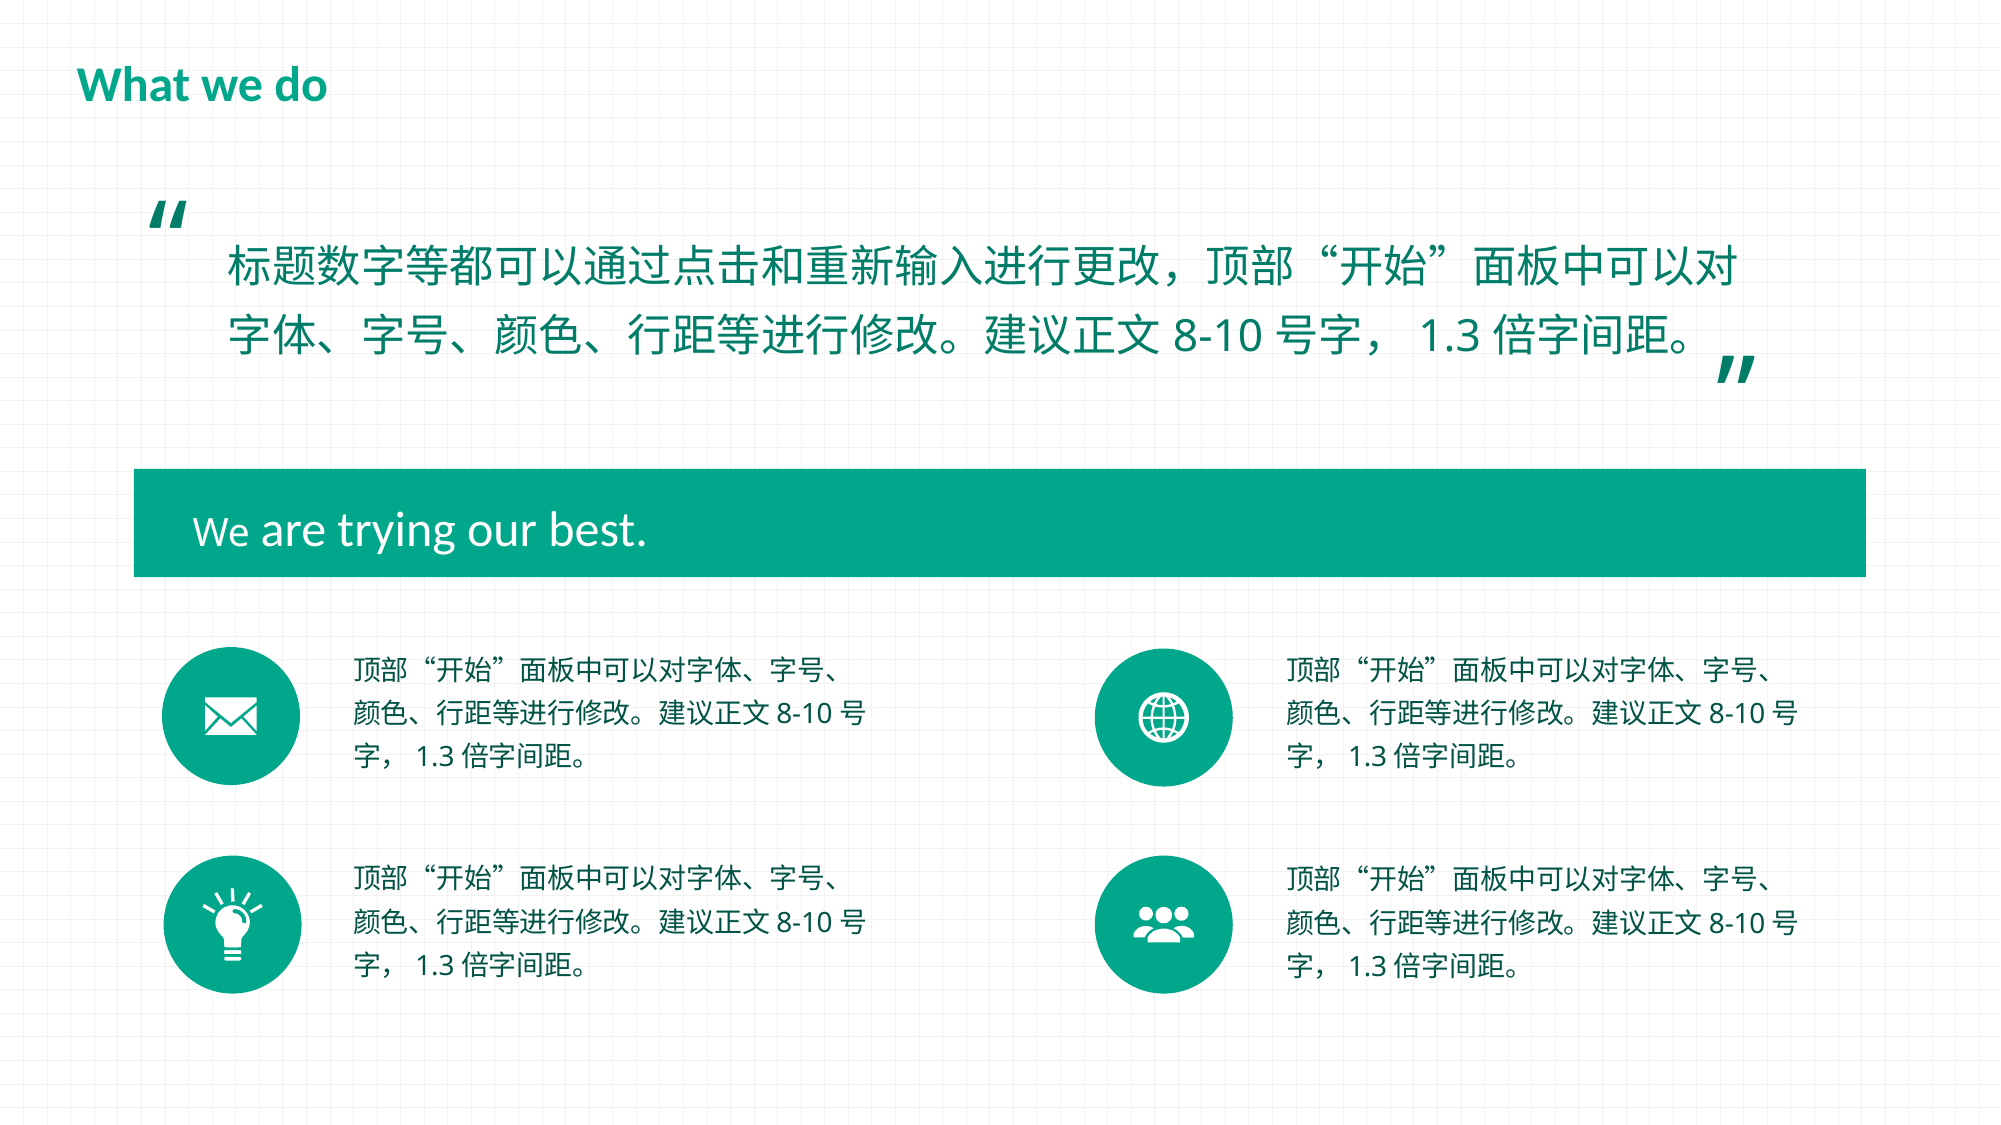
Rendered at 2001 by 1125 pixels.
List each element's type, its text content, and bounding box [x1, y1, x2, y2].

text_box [1094, 648, 1233, 787]
list What we do [61, 41, 861, 130]
text_box 顶部“开始”面板中可以对字体、字号、颜色、行距等进行修改。建议正文8-10号字，1.3倍字间距。 [338, 843, 887, 989]
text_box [161, 647, 300, 786]
text_box 顶部“开始”面板中可以对字体、字号、颜色、行距等进行修改。建议正文8-10号字，1.3倍字间距。 [1271, 844, 1820, 990]
text_box “ [133, 162, 204, 311]
text_box [133, 468, 1867, 578]
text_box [163, 855, 302, 994]
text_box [1094, 855, 1233, 994]
text_box 顶部“开始”面板中可以对字体、字号、颜色、行距等进行修改。建议正文8-10号字，1.3倍字间距。 [1271, 635, 1820, 780]
text_box We are trying our best. [177, 489, 664, 565]
text_box 标题数字等都可以通过点击和重新输入进行更改，顶部“开始”面板中可以对字体、字号、颜色、行距等进行修改。建议正文8-10号字，1.3倍字间距。 [212, 214, 1781, 369]
text_box 顶部“开始”面板中可以对字体、字号、颜色、行距等进行修改。建议正文8-10号字，1.3倍字间距。 [338, 635, 887, 780]
text_box ” [1701, 316, 1772, 465]
